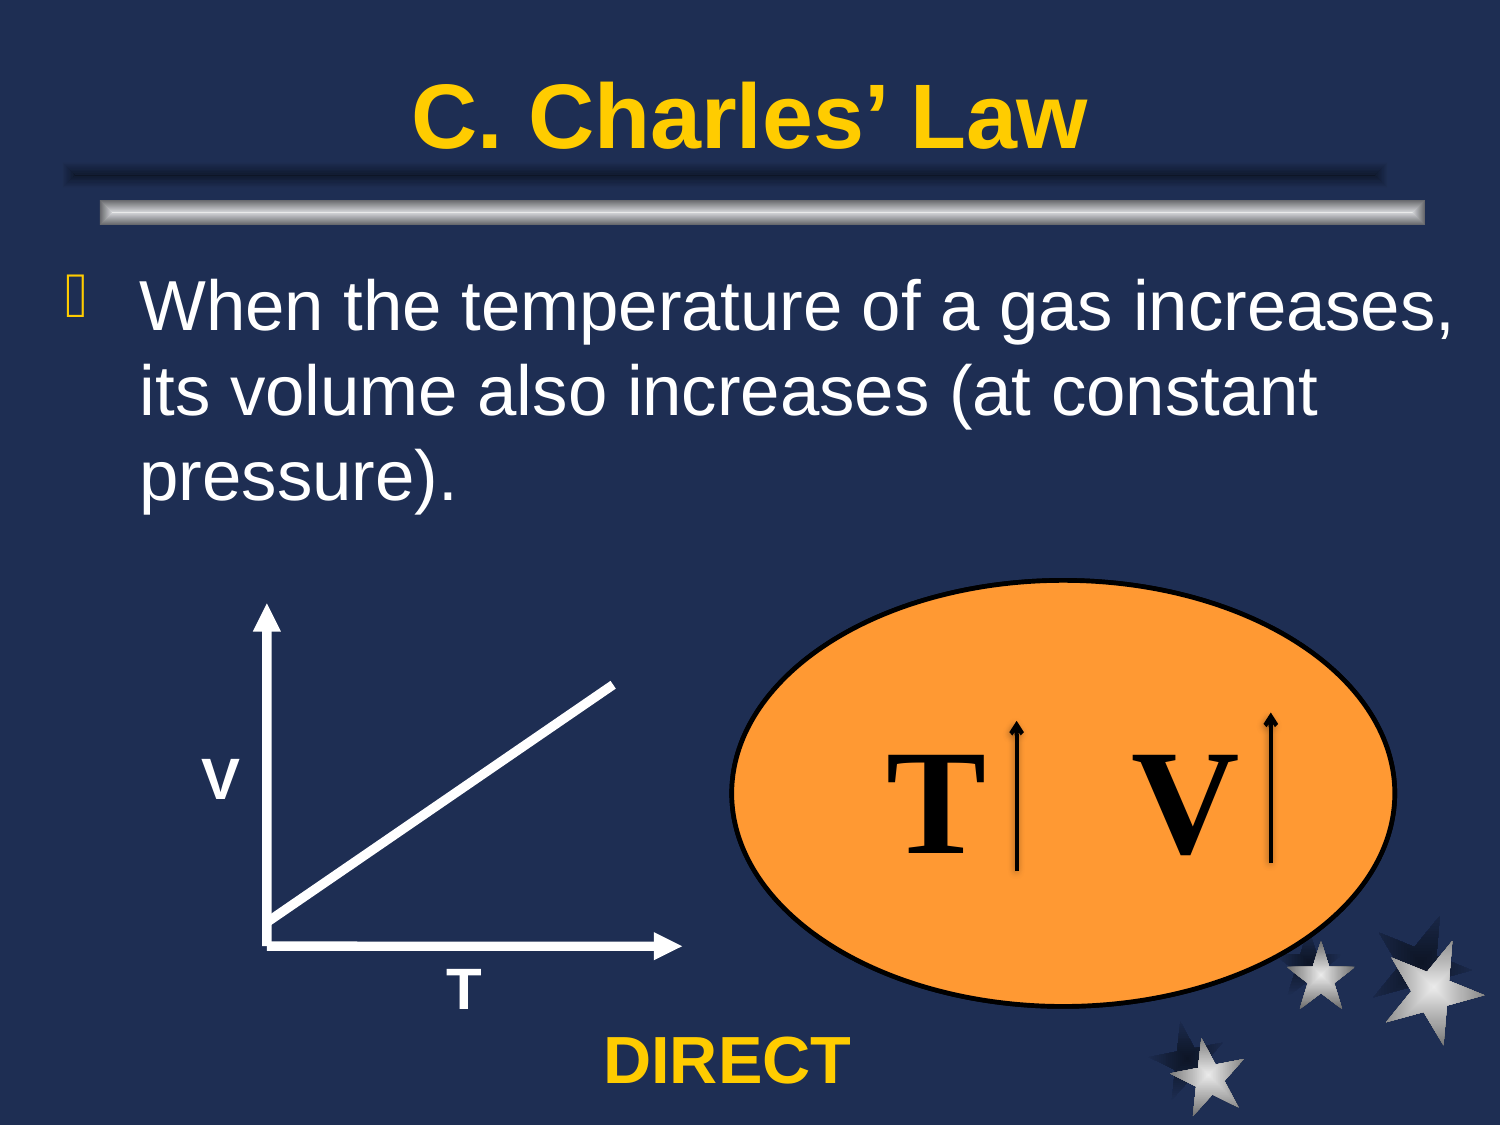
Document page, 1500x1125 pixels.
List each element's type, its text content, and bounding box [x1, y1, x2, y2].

text_box DIRECT [588, 1009, 867, 1104]
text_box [186, 603, 683, 1042]
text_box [731, 580, 1395, 1007]
list When the temperature of a gas increases, its volume also increases (at constant pressure). [49, 251, 1499, 569]
title C. Charles’ Law [112, 37, 1388, 176]
